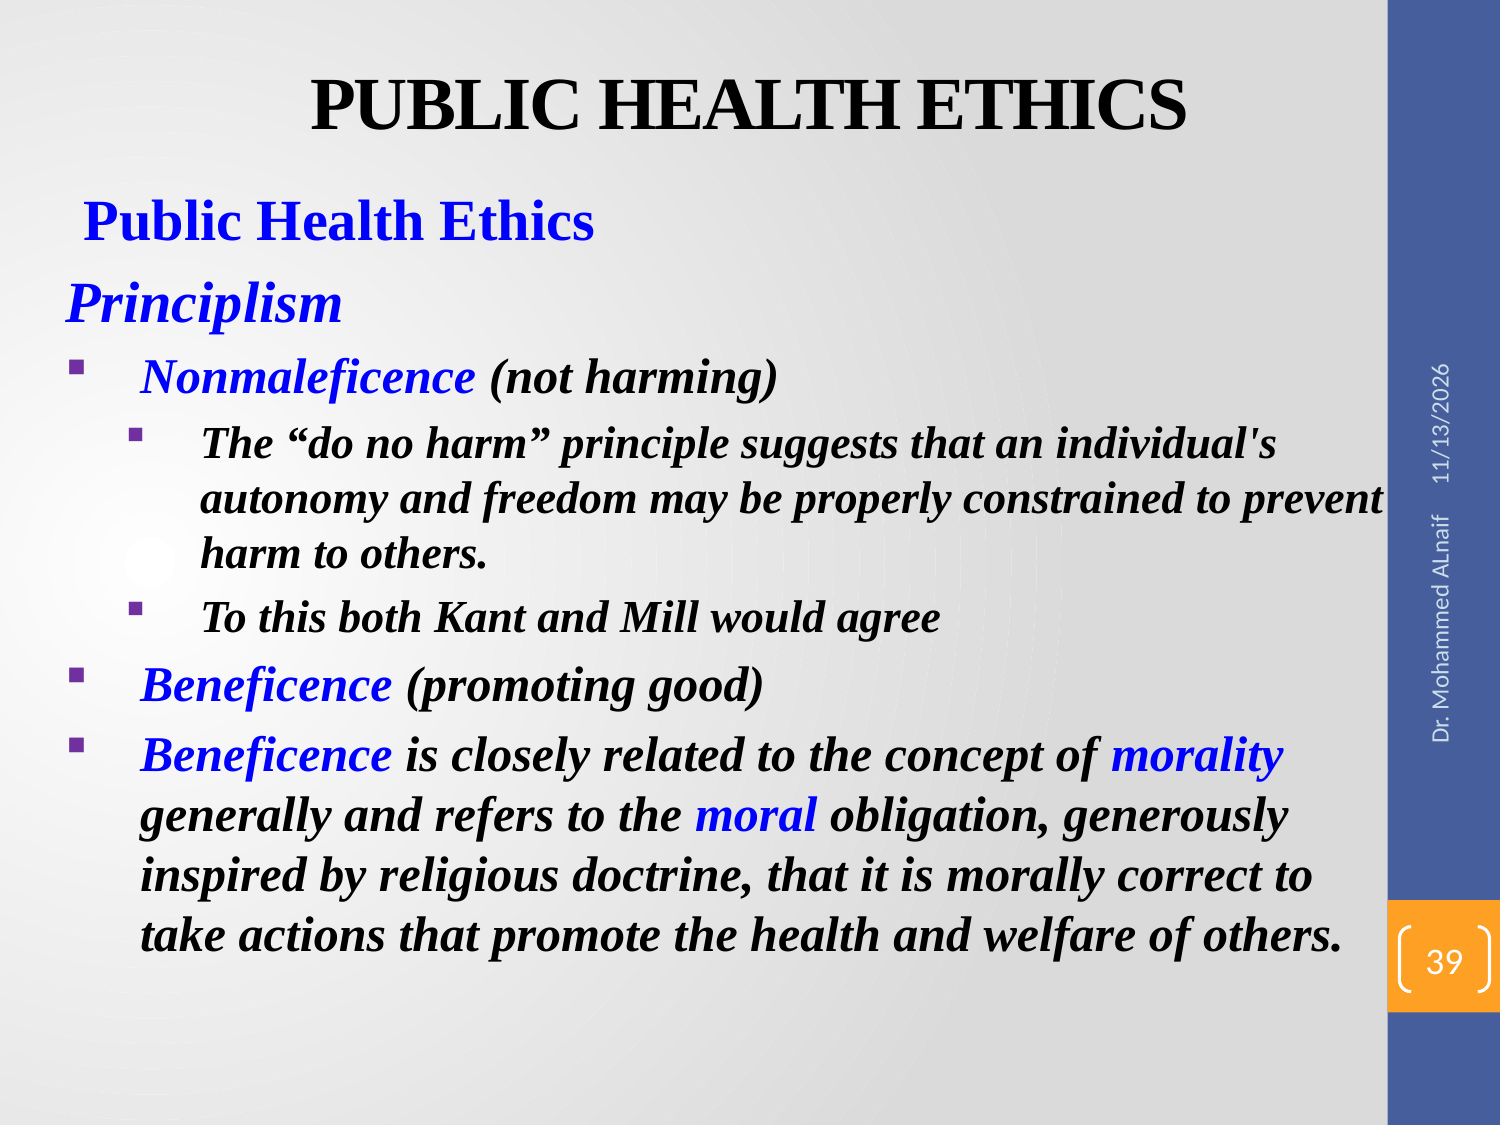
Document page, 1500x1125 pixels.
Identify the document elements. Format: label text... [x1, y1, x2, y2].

slide_number 39 [1400, 925, 1492, 994]
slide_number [1408, 100, 1469, 500]
list Public Health Ethics Principlism Nonmaleficence (not harming) The “do no harm” principle suggests that an individual's autonomy and freedom may be properly constrained to prevent harm to others. To this both Kant and Mill would agree Beneficence (promoting good) Beneficence is closely related to the concept of morality generally and refers to the moral obligation, generously inspired by religious doctrine, that it is morally correct to take actions that promote the health and welfare of others. [50, 174, 1400, 1075]
footer Dr. Mohammed ALnaif [1408, 500, 1469, 889]
title PUBLIC HEALTH ETHICS [75, 37, 1425, 163]
